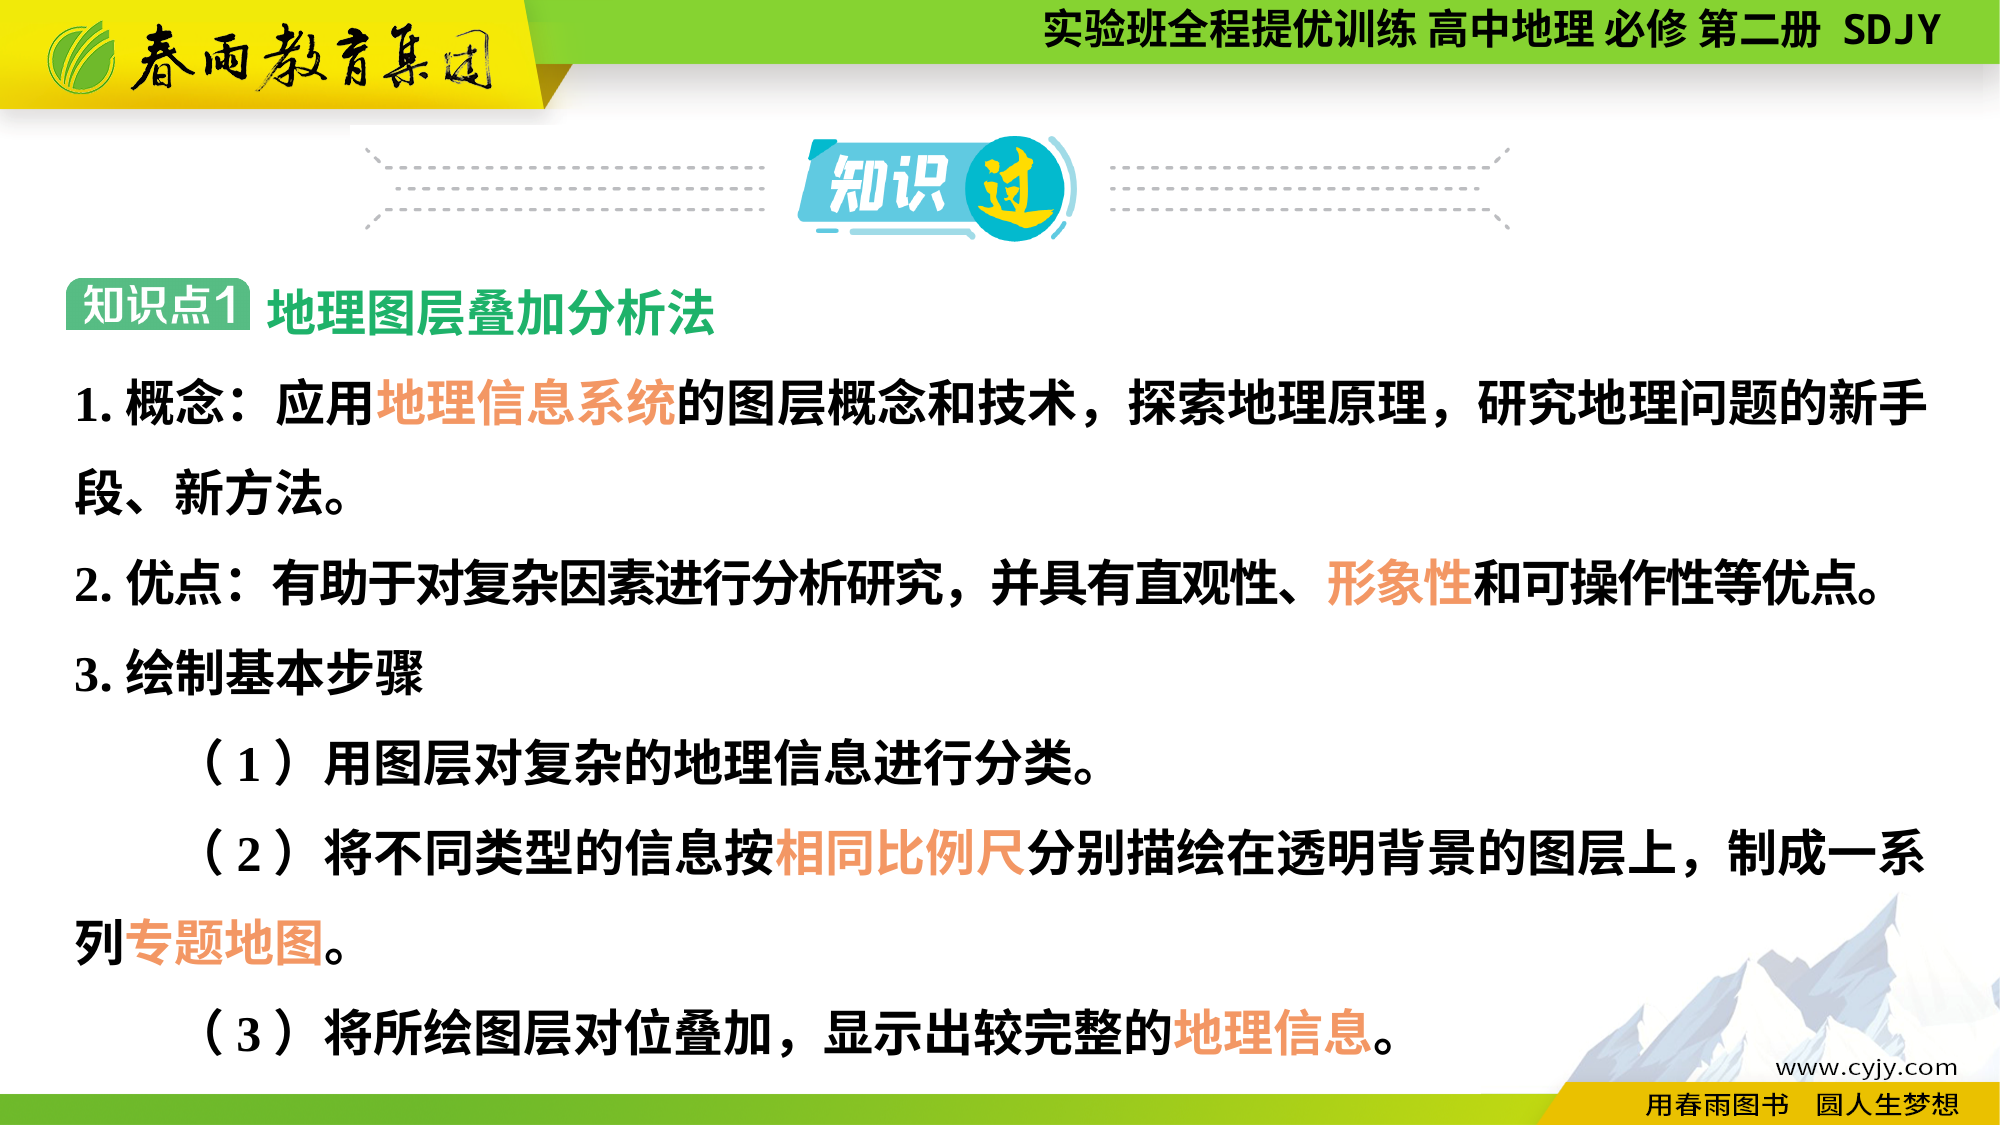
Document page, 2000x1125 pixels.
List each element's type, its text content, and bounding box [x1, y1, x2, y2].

picture [0, 0, 2000, 1125]
list 地理图层叠加分析法 1.概念：应用地理信息系统的图层概念和技术，探索地理原理，研究地理问题的新手段、新方法。 2.优点：有助于对复杂因素进行分析研究，并具有直观性、形象性和可操作性等优点。 3.绘制基本步骤 （1）用图层对复杂的地理信息进行分类。 （2）将不同类型的信息按相同比例尺分别描绘在透明背景的图层上，制成一系列专题地图。 （3）将所绘图层对位叠加，显示出较完整的地理信息。 [59, 243, 1944, 1077]
